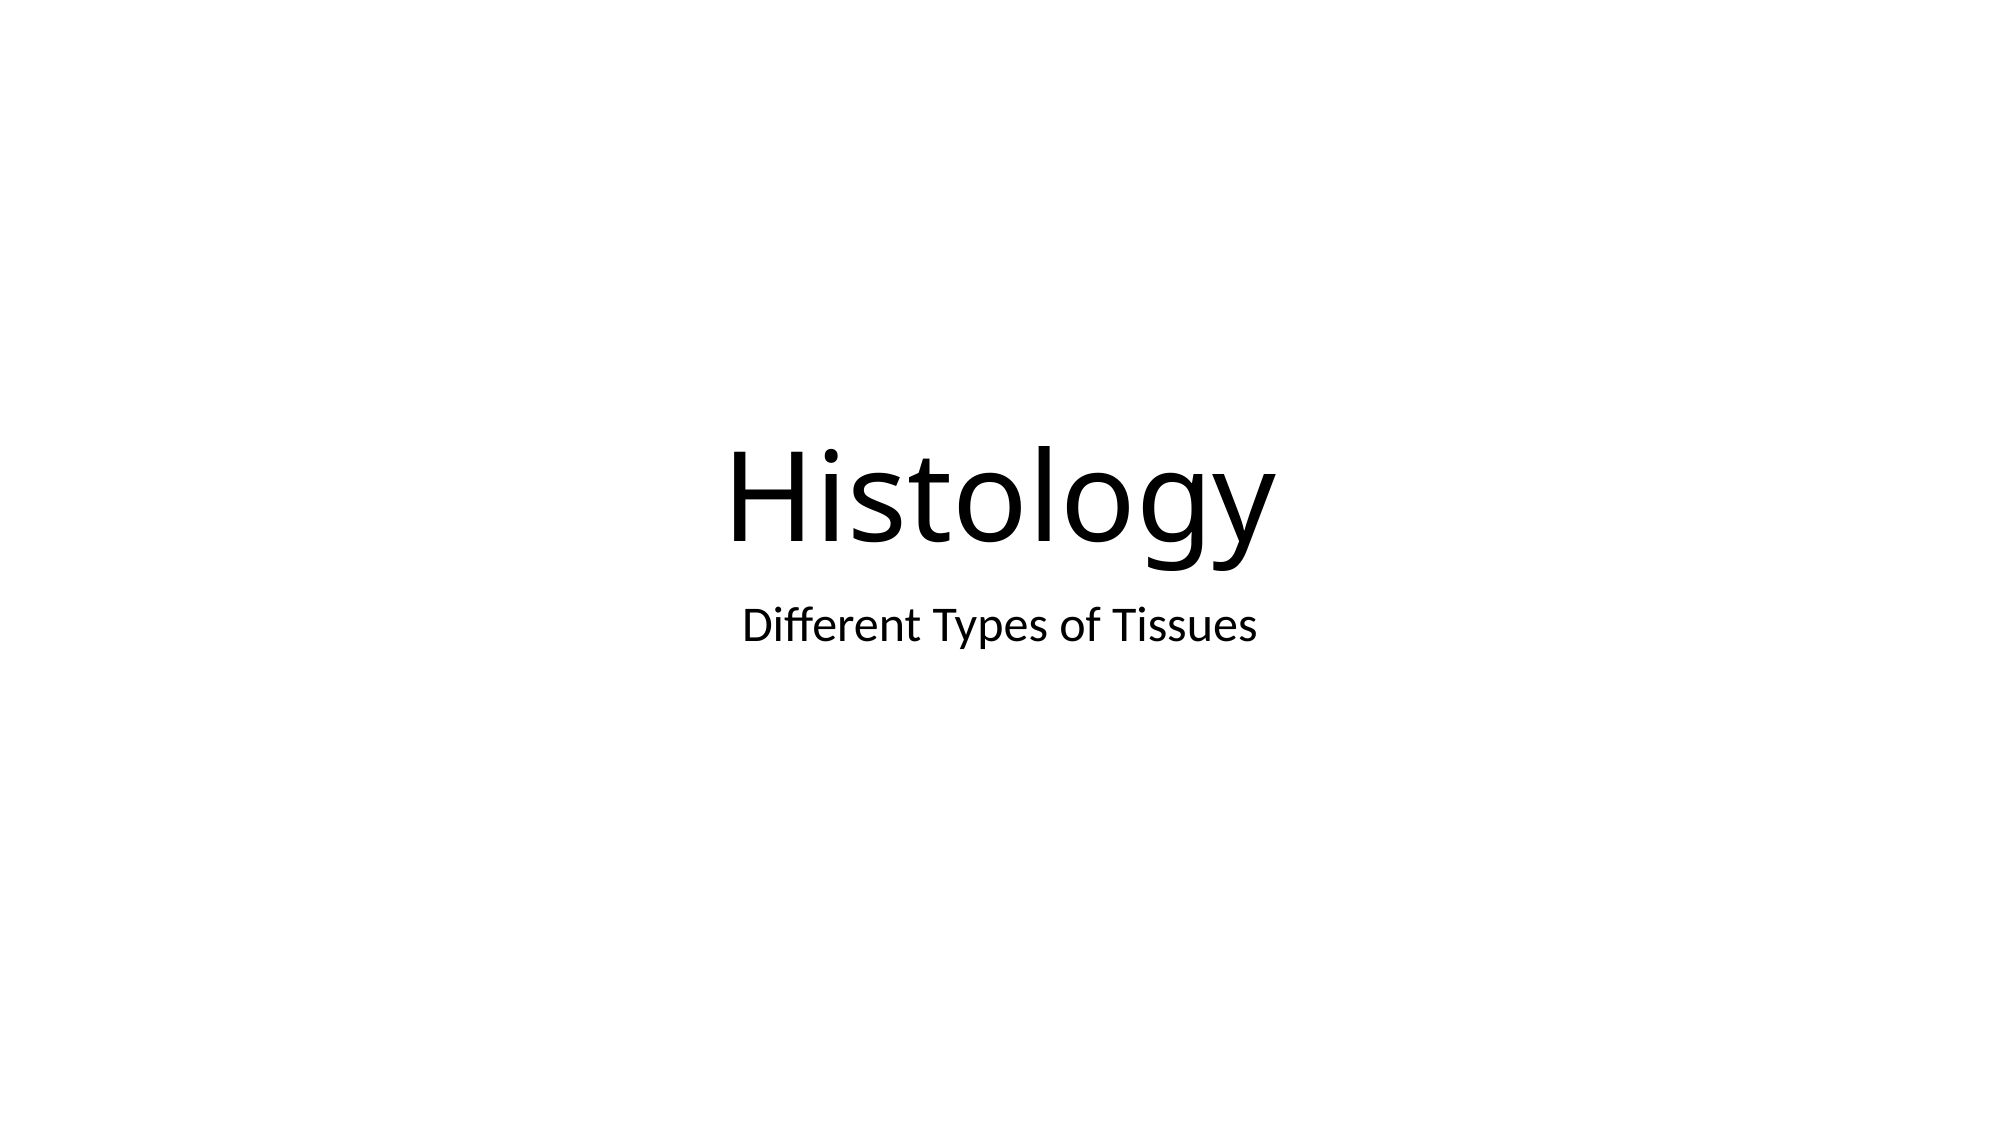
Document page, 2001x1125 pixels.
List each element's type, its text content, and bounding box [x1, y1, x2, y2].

title Histology [249, 184, 1750, 576]
subtitle Different Types of Tissues [249, 590, 1750, 863]
